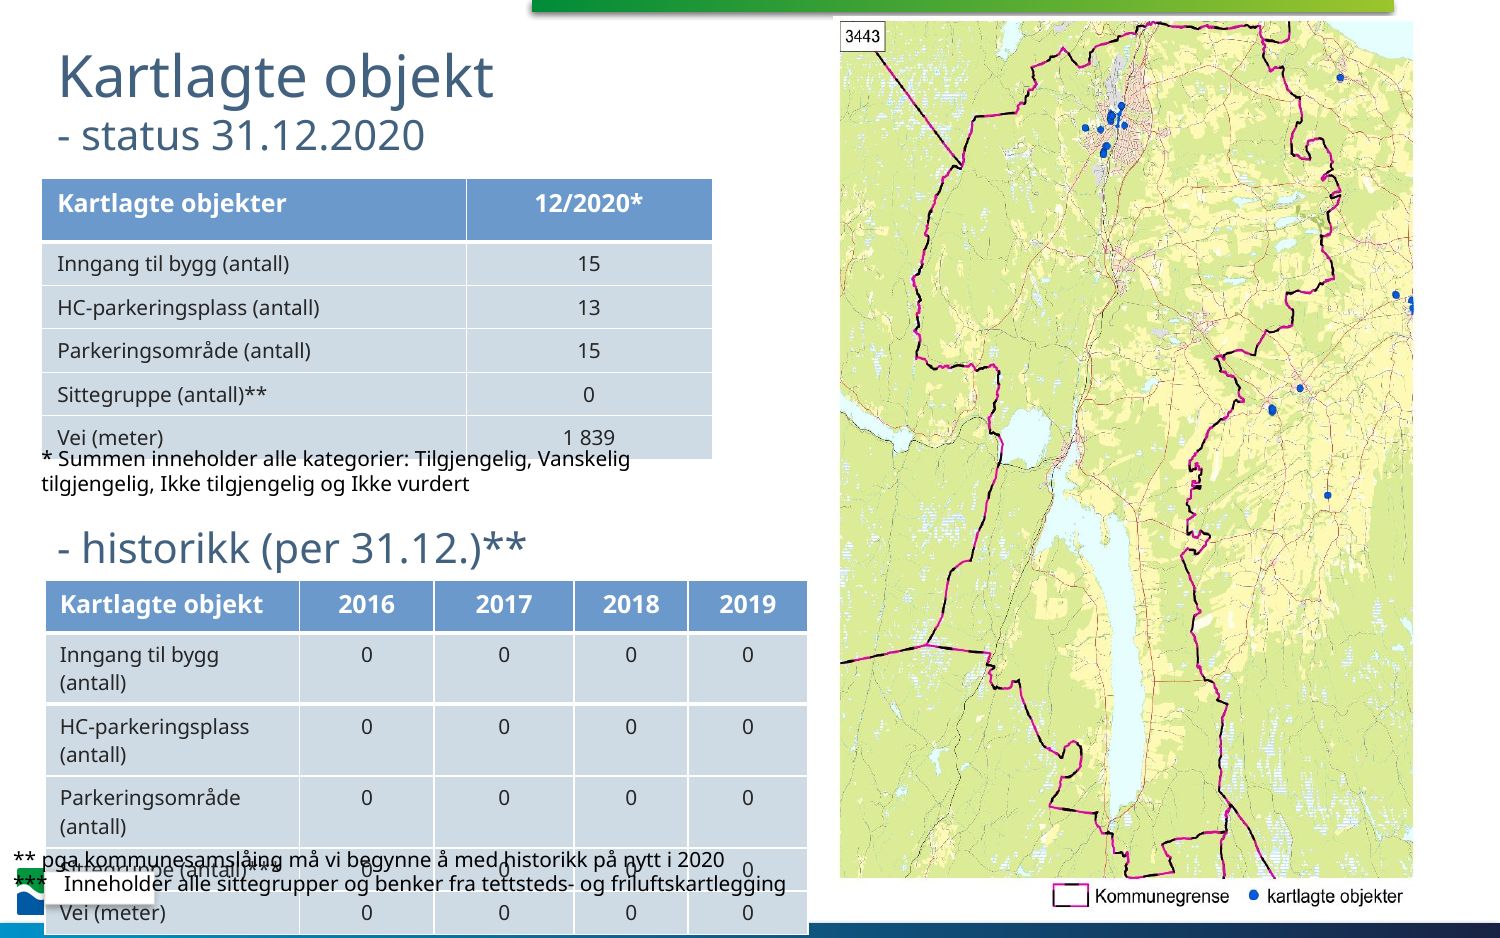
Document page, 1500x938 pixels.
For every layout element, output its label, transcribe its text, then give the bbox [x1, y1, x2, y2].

table_cell 13 [467, 286, 712, 328]
text_box * Summen inneholder alle kategorier: Tilgjengelig, Vanskelig tilgjengelig, Ikke tilgjengelig og Ikke vurdert [26, 438, 711, 504]
table_cell Parkeringsområde (antall) [46, 777, 299, 838]
table_cell 0 [575, 777, 687, 838]
table_cell 0 [435, 706, 573, 775]
table_cell 0 [575, 904, 687, 934]
table_cell Sittegruppe (antall)** [42, 373, 466, 415]
table_header 2018 [575, 581, 687, 631]
table_cell 0 [300, 635, 433, 702]
table_header Kartlagte objekt [46, 581, 299, 631]
table_header 12/2020* [467, 179, 712, 240]
table_cell 1 839 [467, 416, 712, 459]
table_header Kartlagte objekter [42, 179, 466, 240]
table_cell 0 [689, 706, 807, 775]
table_cell 0 [300, 777, 433, 838]
table_cell 0 [689, 635, 807, 702]
text_box Kartlagte objekt - status 31.12.2020 [42, 24, 828, 167]
table_cell 0 [575, 635, 687, 702]
table_cell Vei (meter) [42, 416, 466, 438]
text_box - historikk (per 31.12.)** [42, 496, 828, 580]
picture [833, 16, 1419, 913]
table_cell Vei (meter) [46, 904, 299, 934]
table_cell Inngang til bygg (antall) [46, 635, 299, 702]
table_header 2016 [300, 581, 433, 631]
table_cell Parkeringsområde (antall) [42, 329, 466, 372]
table_cell 0 [575, 706, 687, 775]
table_cell 0 [435, 777, 573, 838]
table_cell Inngang til bygg (antall) [42, 244, 466, 285]
table_cell 0 [435, 904, 573, 934]
table_cell HC-parkeringsplass (antall) [46, 706, 299, 775]
table_cell 15 [467, 329, 712, 372]
table_cell 0 [802, 849, 807, 890]
table_cell 15 [467, 244, 712, 285]
table_cell 0 [689, 892, 807, 934]
table_header 2017 [435, 581, 573, 631]
table_cell 0 [300, 904, 433, 934]
table_cell 0 [300, 706, 433, 775]
table_header 2019 [689, 581, 807, 631]
table_cell 0 [689, 777, 807, 847]
table_cell 0 [467, 373, 712, 415]
table_cell 0 [435, 635, 573, 702]
table_cell HC-parkeringsplass (antall) [42, 286, 466, 328]
text_box ** pga kommunesamslåing må vi begynne å med historikk på nytt i 2020 *** Inneholder alle sittegrupper og benker fra tettsteds- og friluftskartlegging [0, 838, 802, 904]
